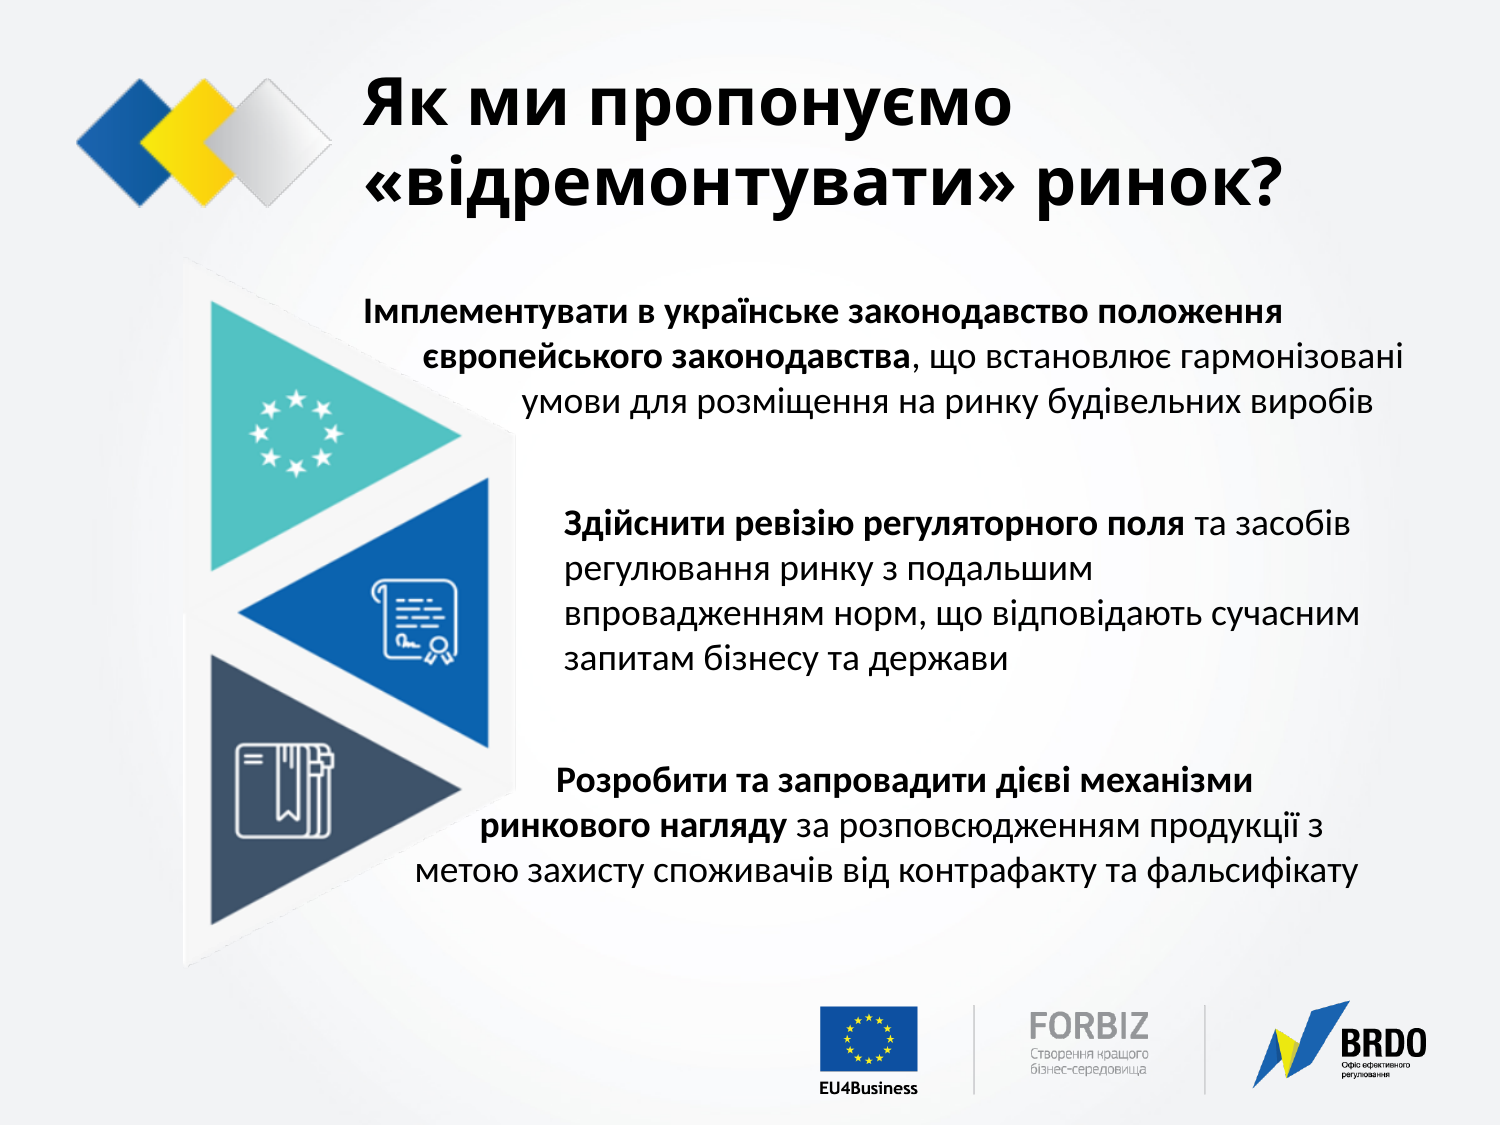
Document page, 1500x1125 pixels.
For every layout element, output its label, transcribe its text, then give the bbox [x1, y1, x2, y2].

text_box Розробити та запровадити дієві механізми ринкового нагляду за розповсюдженням продукції з метою захисту споживачів від контрафакту та фальсифікату [554, 748, 1426, 898]
picture [0, 0, 1500, 1125]
text_box Імплементувати в українське законодавство положення європейського законодавства, що встановлює гармонізовані умови для розміщення на ринку будівельних виробів [554, 278, 1484, 429]
text_box Здійснити ревізію регуляторного поля та засобів регулювання ринку з подальшим впровадженням норм, що відповідають сучасним запитам бізнесу та держави [554, 490, 1376, 686]
title Як ми пропонуємо «відремонтувати» ринок? [348, 45, 1425, 233]
